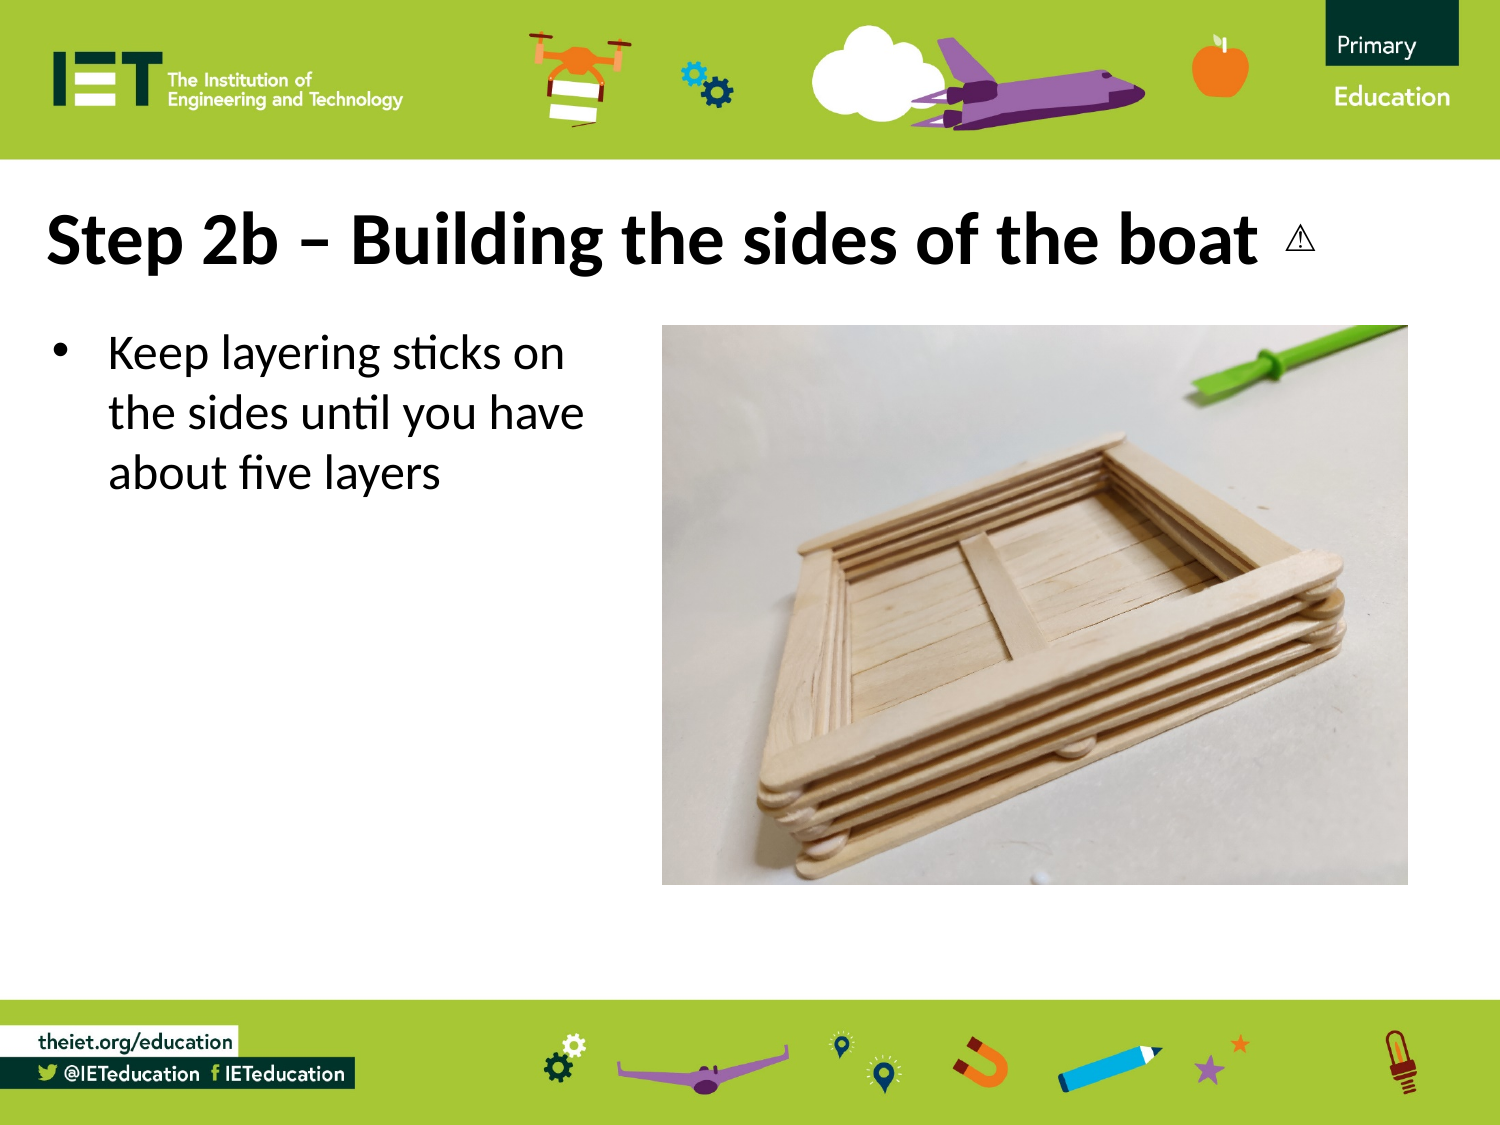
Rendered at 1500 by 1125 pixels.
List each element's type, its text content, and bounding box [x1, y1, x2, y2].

text_box Step 2b – Building the sides of the boat [31, 180, 1294, 300]
text_box Keep layering sticks on the sides until you have about five layers [37, 312, 654, 508]
picture [0, 0, 1500, 1125]
text_box ⚠ [1269, 206, 1370, 267]
